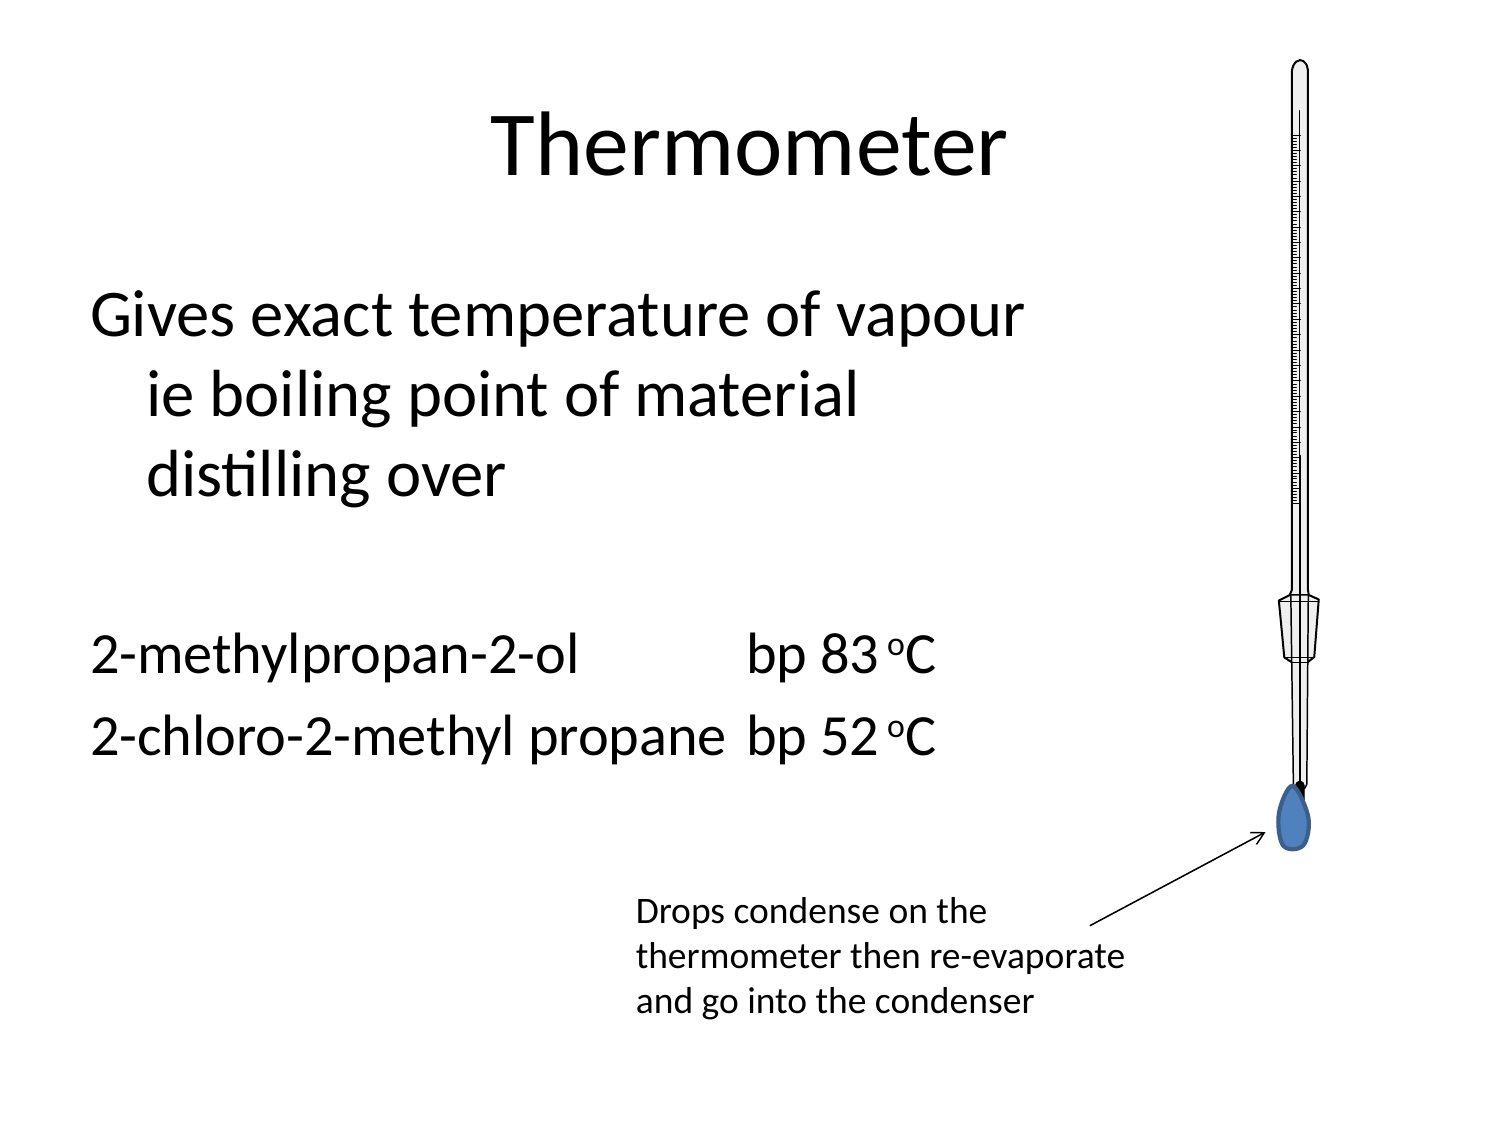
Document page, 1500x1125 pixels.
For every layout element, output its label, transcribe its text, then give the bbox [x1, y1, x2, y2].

title Thermometer [75, 45, 1425, 233]
list Gives exact temperature of vapour ie boiling point of material distilling over 2-methylpropan-2-ol bp 83 oC 2-chloro-2-methyl propane bp 52 oC [75, 262, 1079, 1005]
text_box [1277, 58, 1321, 826]
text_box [1089, 831, 1266, 926]
text_box Drops condense on the thermometer then re-evaporate and go into the condenser [621, 878, 1161, 1029]
text_box [1276, 832, 1311, 852]
